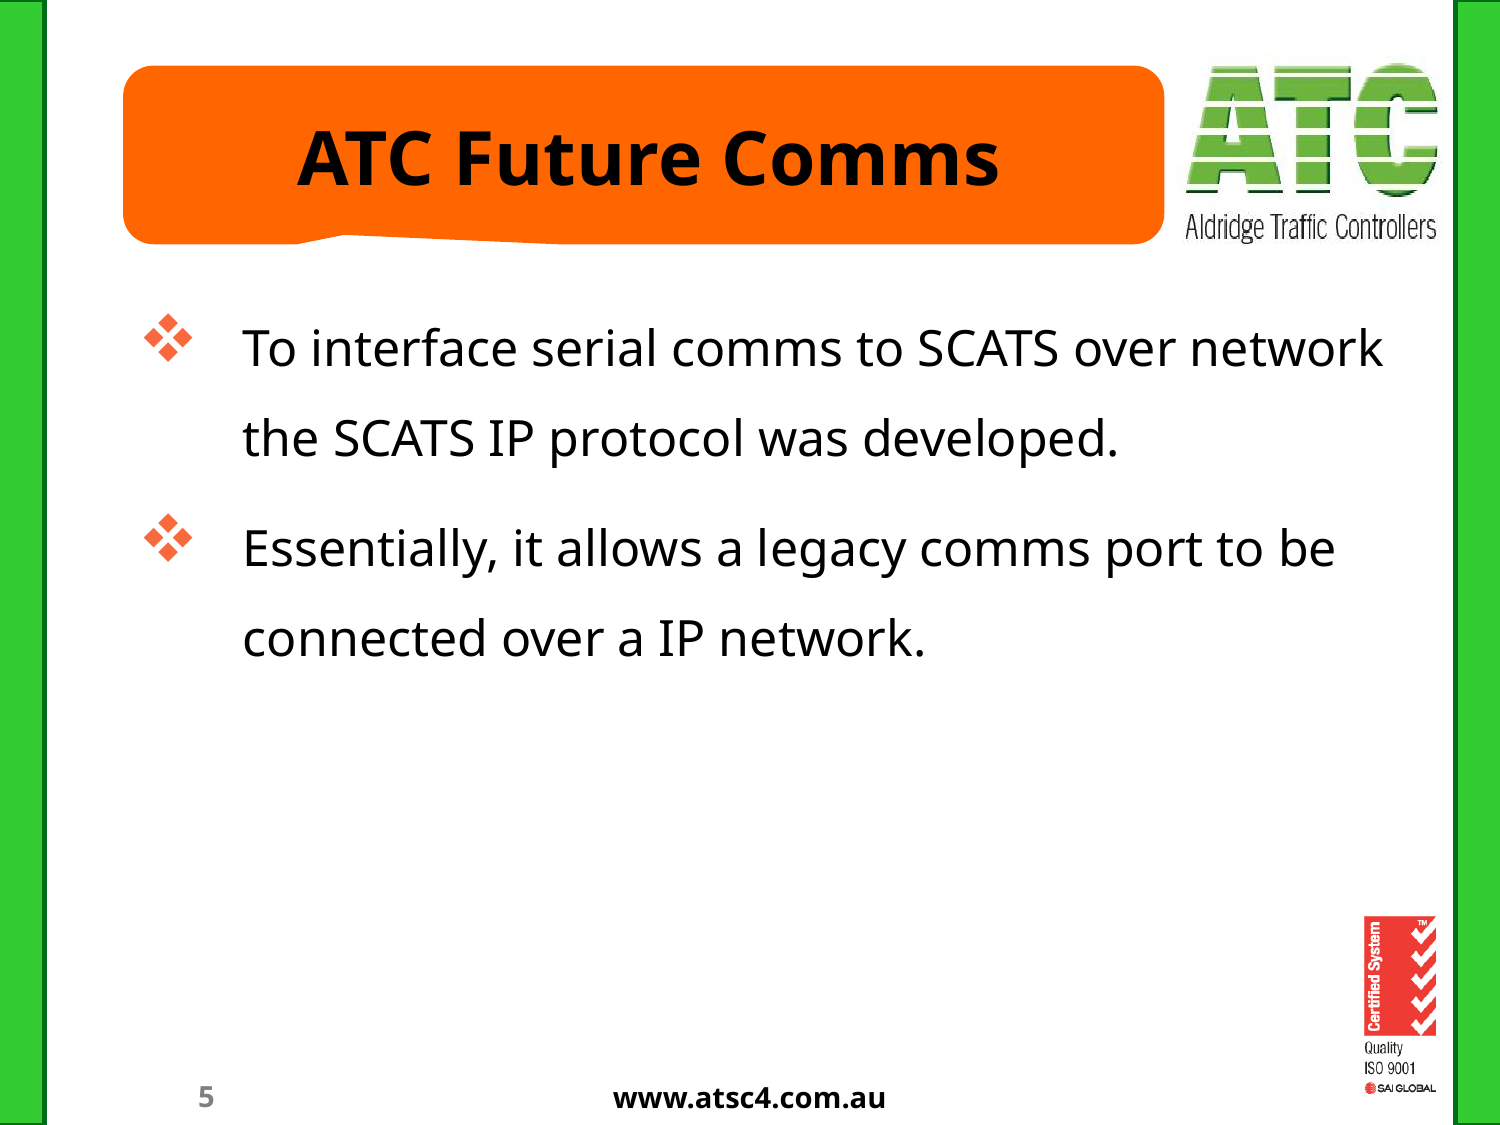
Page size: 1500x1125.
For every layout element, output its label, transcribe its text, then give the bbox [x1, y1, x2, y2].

slide_number 5 [182, 1070, 349, 1107]
picture [1175, 54, 1447, 252]
footer www.atsc4.com.au [389, 1048, 1111, 1125]
picture [1364, 1048, 1436, 1094]
list To interface serial comms to SCATS over network the SCATS IP protocol was developed. Essentially, it allows a legacy comms port to be connected over a IP network. [123, 278, 1436, 1048]
title ATC Future Comms [159, 77, 1141, 232]
